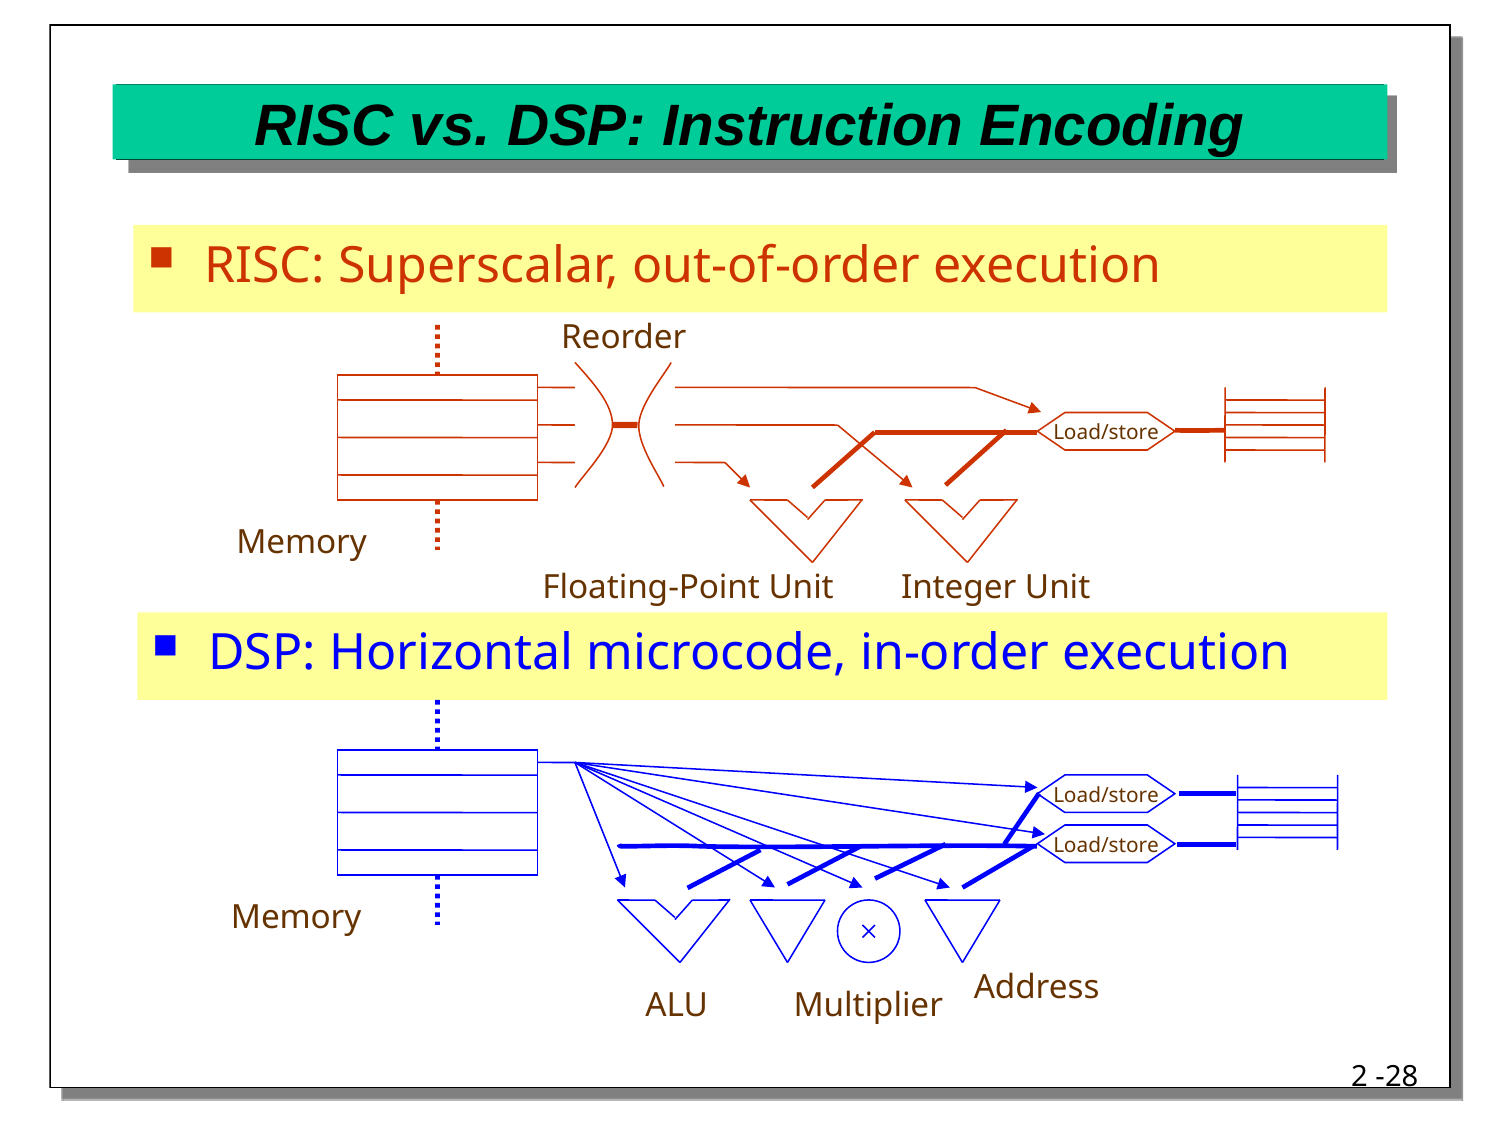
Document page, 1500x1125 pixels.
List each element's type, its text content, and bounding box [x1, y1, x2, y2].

text_box Address [959, 957, 1115, 1013]
text_box Integer Unit [886, 557, 1106, 613]
text_box DSP: Horizontal microcode, in-order execution [137, 612, 1388, 700]
text_box [575, 764, 627, 888]
text_box [337, 813, 538, 875]
text_box ALU [630, 975, 723, 1030]
text_box [580, 765, 863, 889]
list RISC: Superscalar, out-of-order execution [133, 224, 1388, 313]
text_box [337, 438, 538, 500]
text_box [724, 462, 751, 488]
text_box [575, 363, 613, 488]
text_box [337, 750, 538, 812]
text_box Memory [216, 887, 377, 943]
text_box Memory [221, 512, 382, 568]
text_box [974, 387, 1042, 414]
text_box [337, 375, 538, 437]
text_box Load/store [1037, 412, 1175, 451]
text_box Floating-Point Unit [500, 557, 877, 613]
text_box Reorder [546, 307, 702, 363]
text_box Load/store [1037, 774, 1175, 813]
text_box [837, 899, 900, 963]
text_box Multiplier [778, 975, 959, 1030]
text_box [861, 445, 913, 488]
text_box [577, 763, 1045, 839]
text_box [638, 363, 672, 487]
text_box [574, 762, 1038, 793]
text_box [577, 764, 775, 888]
text_box Load/store [1037, 825, 1175, 863]
text_box [579, 764, 950, 890]
title RISC vs. DSP: Instruction Encoding [112, 84, 1388, 160]
